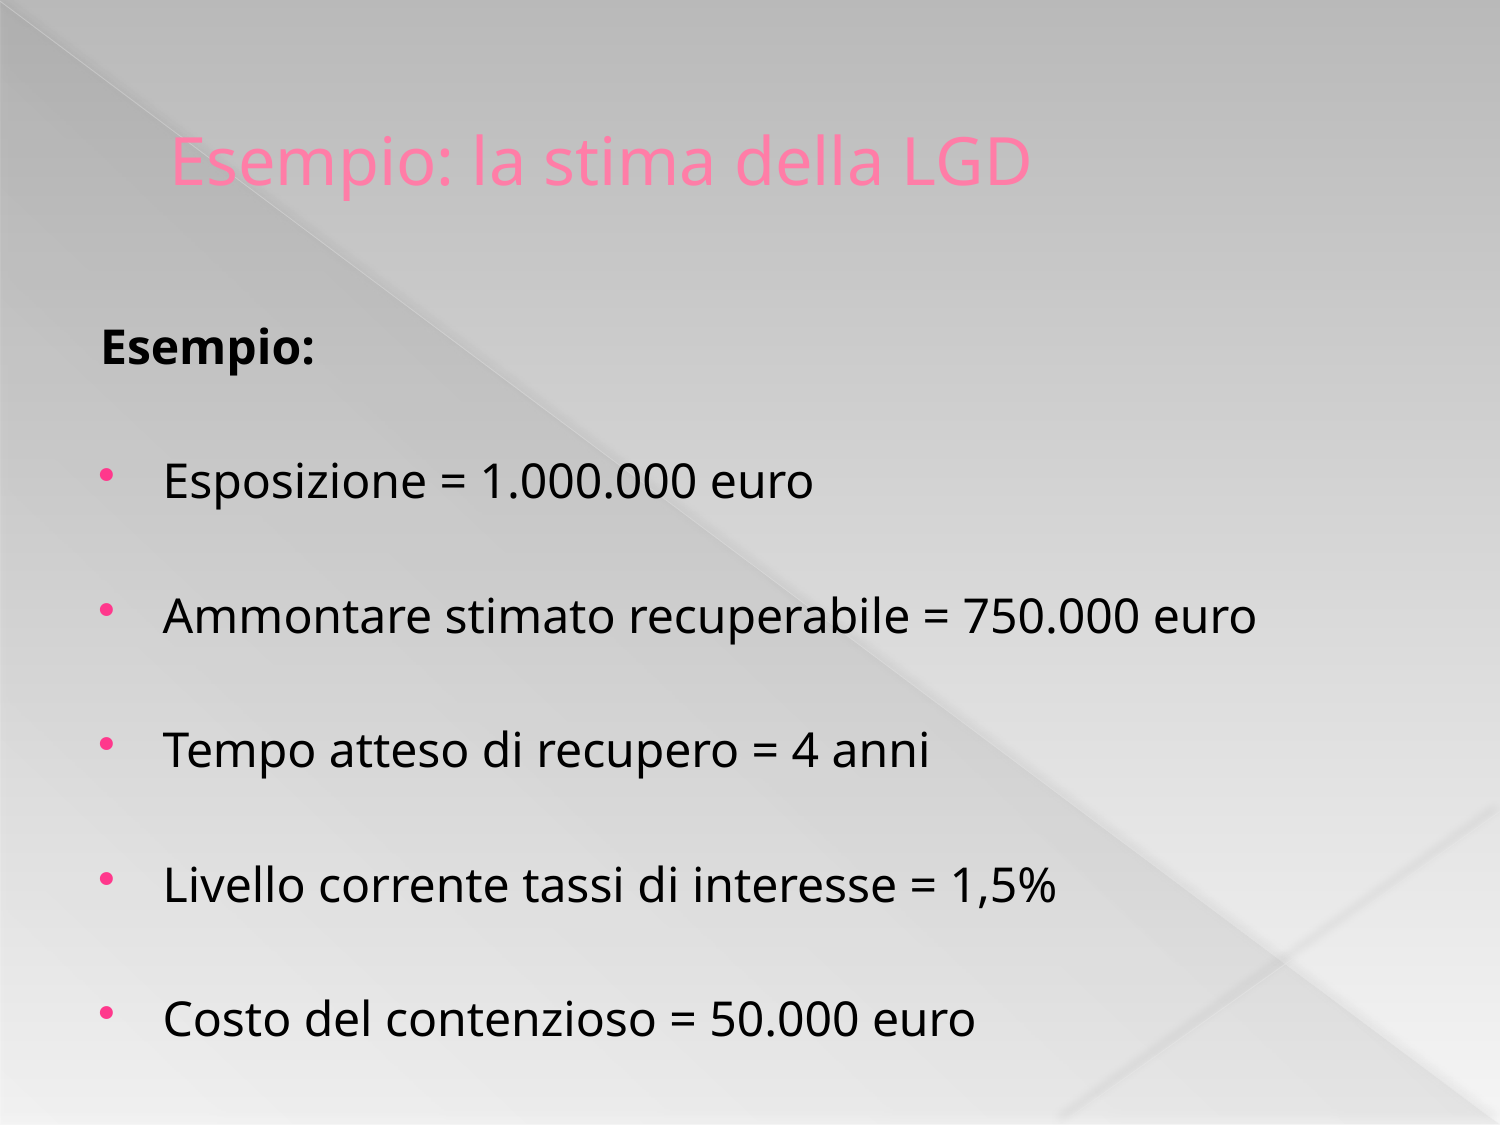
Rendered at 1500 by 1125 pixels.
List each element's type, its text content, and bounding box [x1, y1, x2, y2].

list Esempio: Esposizione = 1.000.000 euro Ammontare stimato recuperabile = 750.000 euro Tempo atteso di recupero = 4 anni Livello corrente tassi di interesse = 1,5% Costo del contenzioso = 50.000 euro [75, 308, 1425, 1059]
title Esempio: la stima della LGD [75, 43, 1425, 274]
